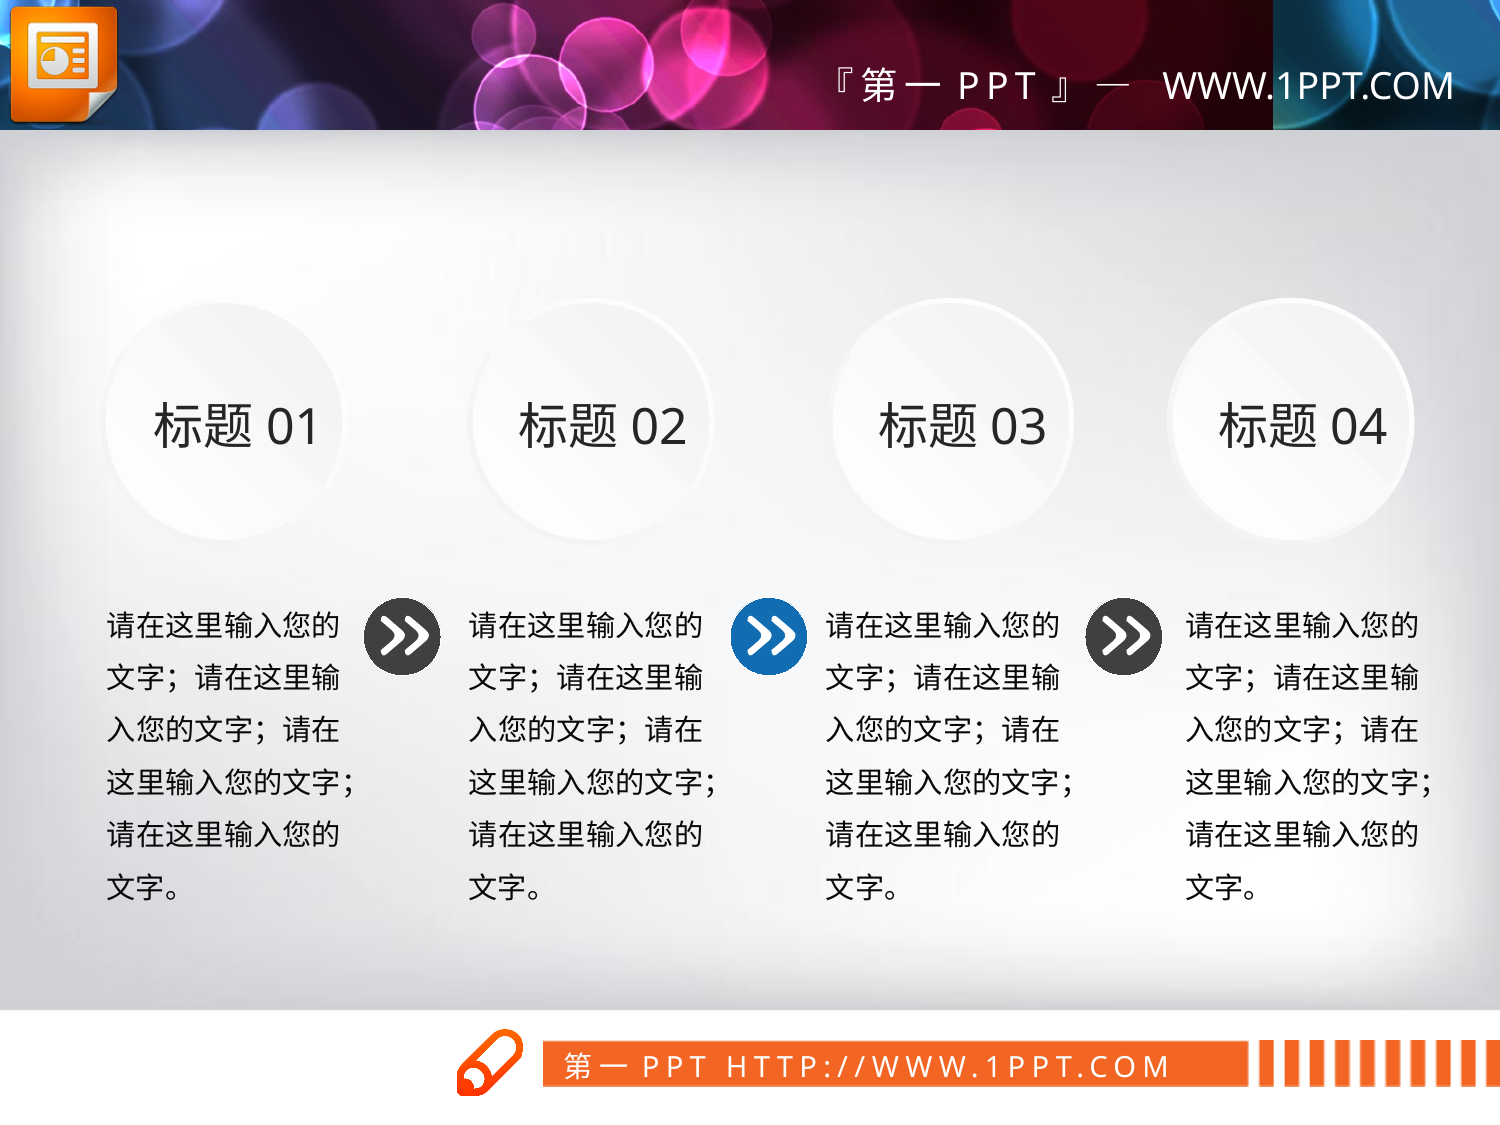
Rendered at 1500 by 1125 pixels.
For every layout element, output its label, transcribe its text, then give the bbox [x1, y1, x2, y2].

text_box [1084, 597, 1163, 676]
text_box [826, 297, 1075, 546]
text_box 请在这里输入您的文字；请在这里输入您的文字；请在这里输入您的文字；请在这里输入您的文字。 [1173, 583, 1431, 910]
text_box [729, 597, 808, 676]
picture [0, 0, 1500, 1012]
picture [543, 1040, 1500, 1087]
text_box 请在这里输入您的文字；请在这里输入您的文字；请在这里输入您的文字；请在这里输入您的文字。 [814, 583, 1072, 910]
text_box 请在这里输入您的文字；请在这里输入您的文字；请在这里输入您的文字；请在这里输入您的文字。 [95, 583, 353, 910]
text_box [100, 297, 348, 546]
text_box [363, 597, 442, 676]
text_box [467, 297, 715, 546]
text_box 请在这里输入您的文字；请在这里输入您的文字；请在这里输入您的文字；请在这里输入您的文字。 [457, 583, 715, 910]
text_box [1166, 297, 1415, 546]
